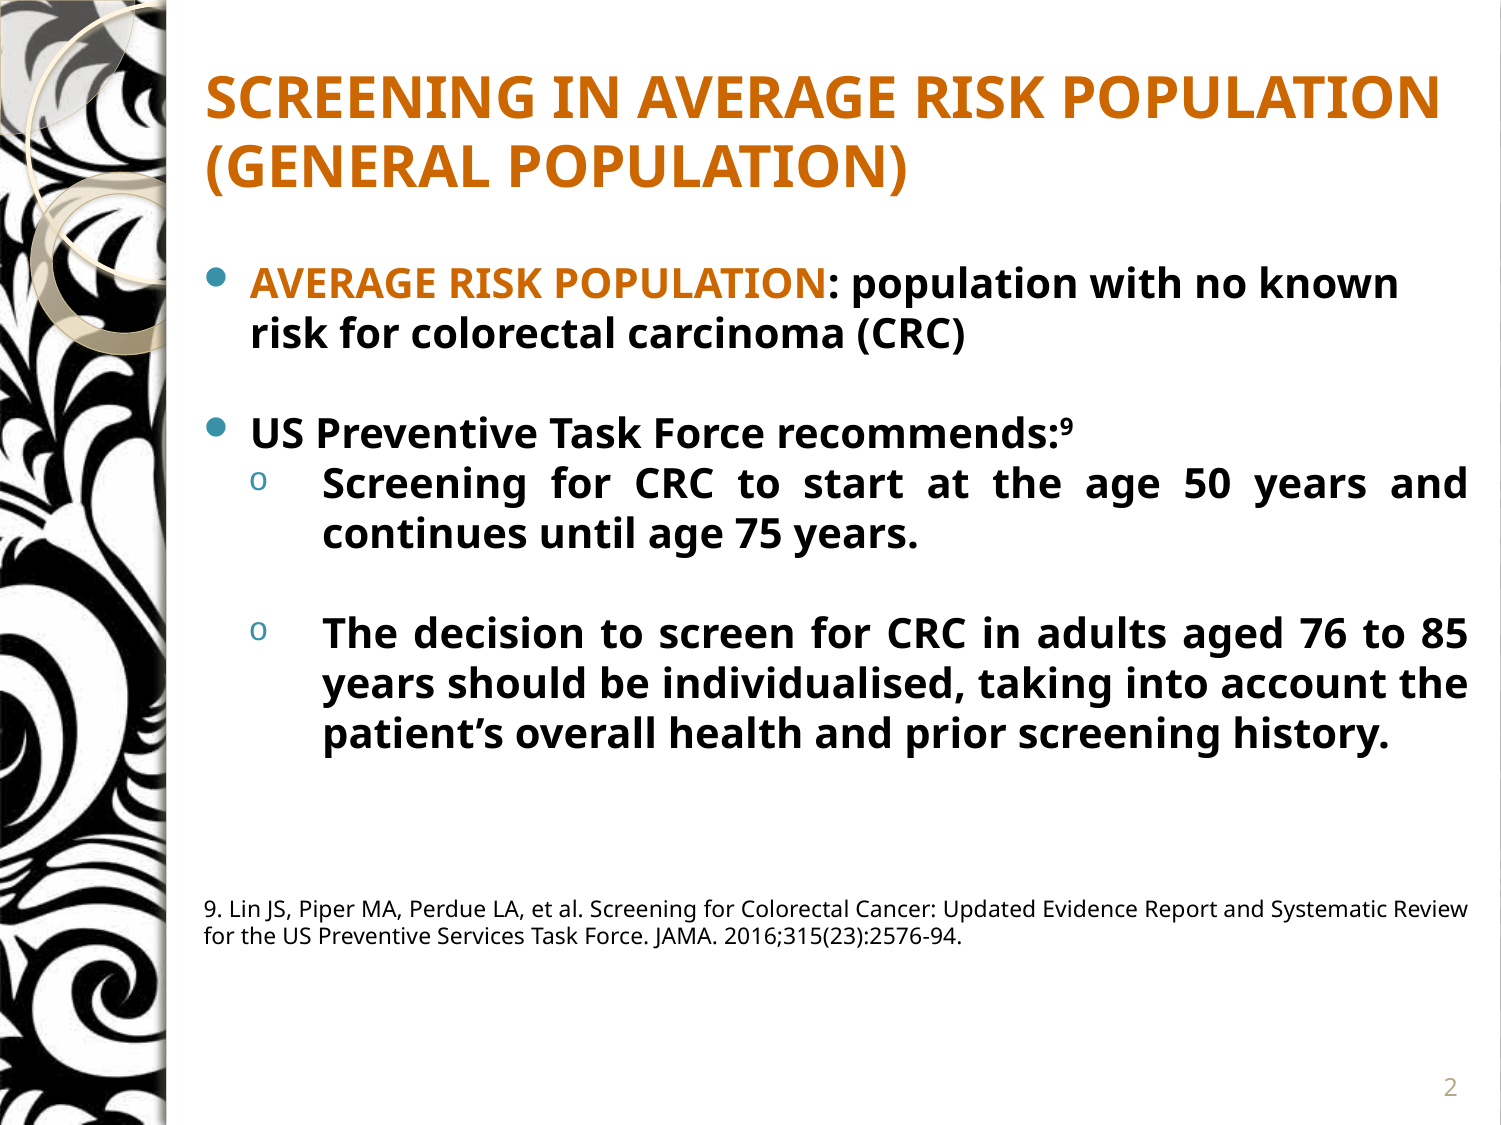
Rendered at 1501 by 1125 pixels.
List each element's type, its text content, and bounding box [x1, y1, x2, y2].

title SCREENING IN AVERAGE RISK POPULATION (GENERAL POPULATION) [190, 18, 1473, 241]
picture [53, 241, 158, 332]
picture [0, 134, 162, 1125]
picture [136, 0, 159, 4]
picture [62, 195, 158, 279]
list AVERAGE RISK POPULATION: population with no known risk for colorectal carcinoma (CRC) US Preventive Task Force recommends:9 Screening for CRC to start at the age 50 years and continues until age 75 years. The decision to screen for CRC in adults aged 76 to 85 years should be individualised, taking into account the patient’s overall health and prior screening history. 9. Lin JS, Piper MA, Perdue LA, et al. Screening for Colorectal Cancer: Updated Evidence Report and Systematic Review for the US Preventive Services Task Force. JAMA. 2016;315(23):2576-94. [175, 249, 1485, 1023]
slide_number 2 [1413, 1034, 1489, 1113]
picture [32, 13, 158, 207]
